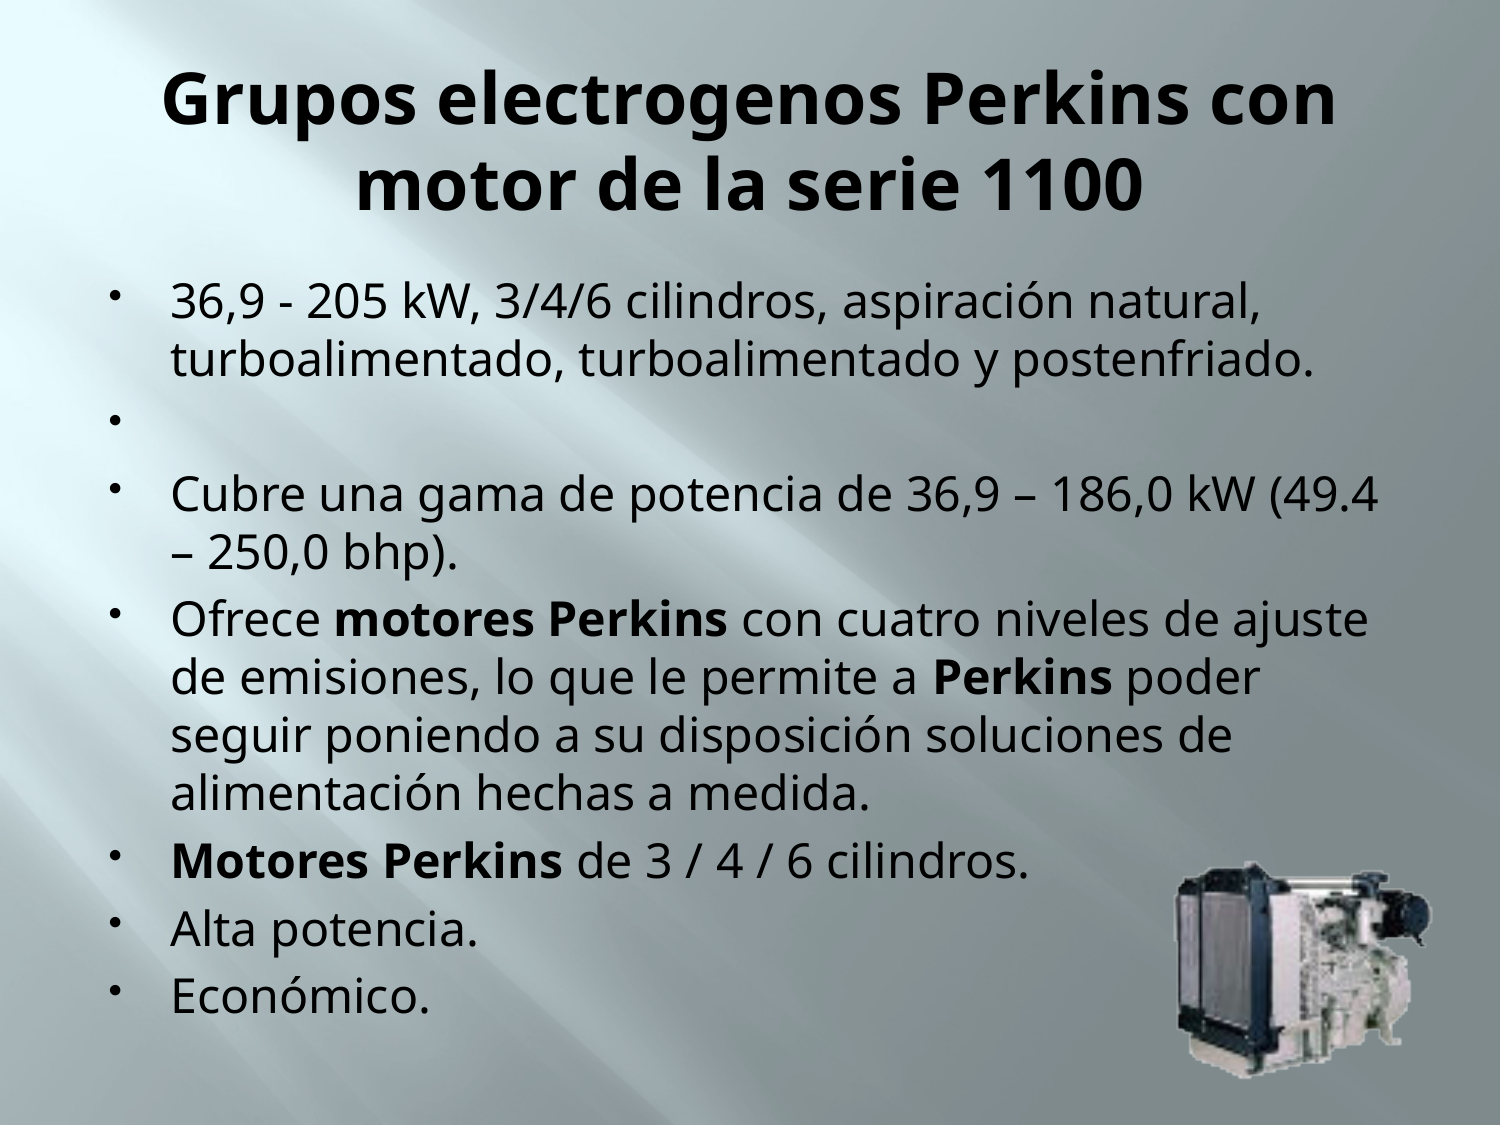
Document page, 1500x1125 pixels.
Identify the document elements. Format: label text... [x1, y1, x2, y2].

list 36,9 - 205 kW, 3/4/6 cilindros, aspiración natural, turboalimentado, turboalimentado y postenfriado. Cubre una gama de potencia de 36,9 – 186,0 kW (49.4 – 250,0 bhp). Ofrece motores Perkins con cuatro niveles de ajuste de emisiones, lo que le permite a Perkins poder seguir poniendo a su disposición soluciones de alimentación hechas a medida. Motores Perkins de 3 / 4 / 6 cilindros. Alta potencia. Económico. [75, 262, 1425, 1035]
title Grupos electrogenos Perkins con motor de la serie 1100 [75, 45, 1425, 233]
picture [1148, 820, 1454, 1125]
